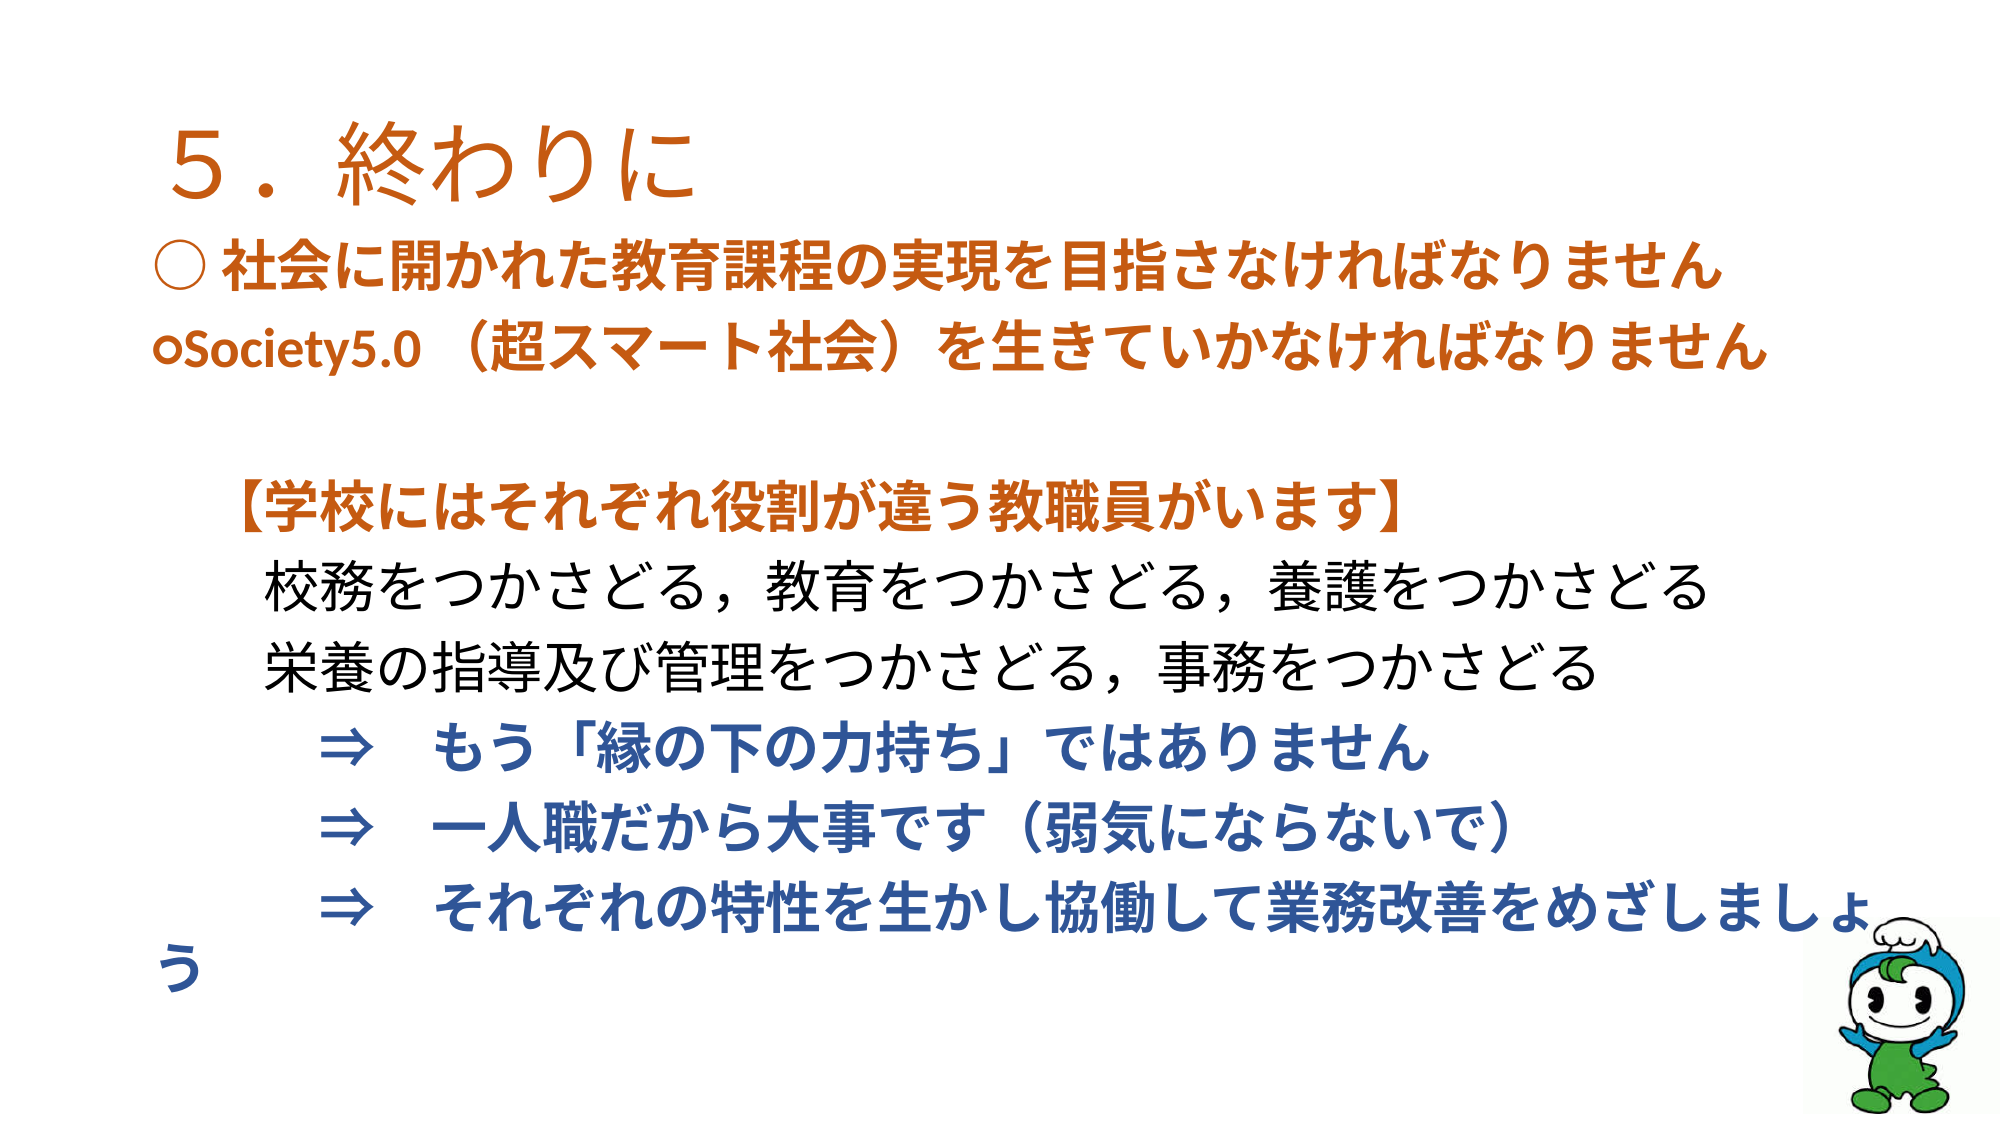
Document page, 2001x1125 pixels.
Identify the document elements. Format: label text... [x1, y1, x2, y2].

list ○社会に開かれた教育課程の実現を目指さなければなりません ○Society5.0（超スマート社会）を生きていかなければなりません 【学校にはそれぞれ役割が違う教職員がいます】 校務をつかさどる，教育をつかさどる，養護をつかさどる 栄養の指導及び管理をつかさどる，事務をつかさどる ⇒ もう「縁の下の力持ち」ではありません ⇒ 一人職だから大事です（弱気にならないで） ⇒ それぞれの特性を生かし協働して業務改善をめざしましょう [137, 231, 1900, 1013]
picture [1803, 917, 2000, 1114]
title ５．終わりに [137, 59, 1863, 231]
